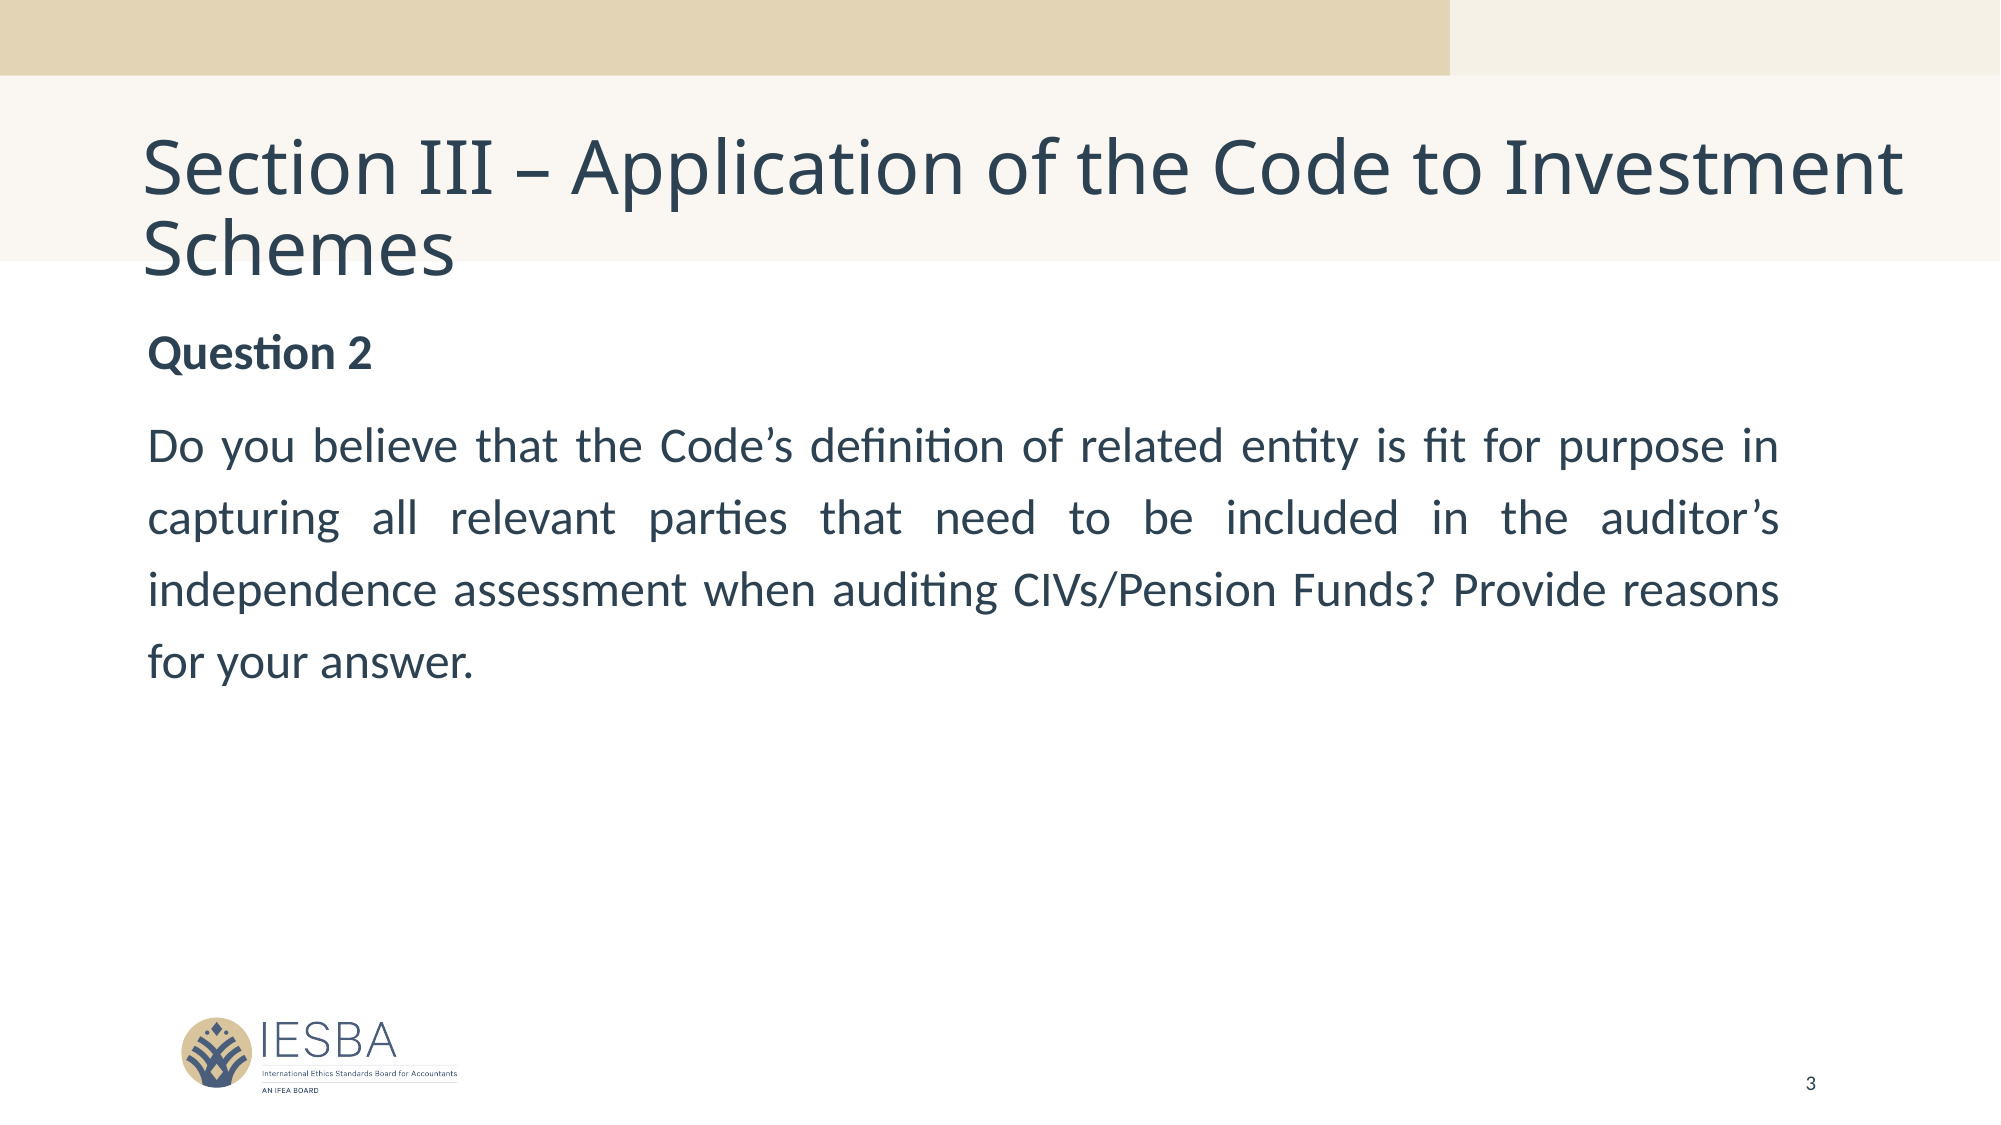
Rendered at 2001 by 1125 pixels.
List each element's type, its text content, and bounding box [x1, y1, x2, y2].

slide_number 3 [1760, 1039, 1832, 1125]
title Section III – Application of the Code to Investment Schemes [127, 122, 1970, 213]
list Question 2 Do you believe that the Code’s definition of related entity is fit for purpose in capturing all relevant parties that need to be included in the auditor’s independence assessment when auditing CIVs/Pension Funds? Provide reasons for your answer. [132, 299, 1796, 975]
picture [168, 1001, 475, 1111]
